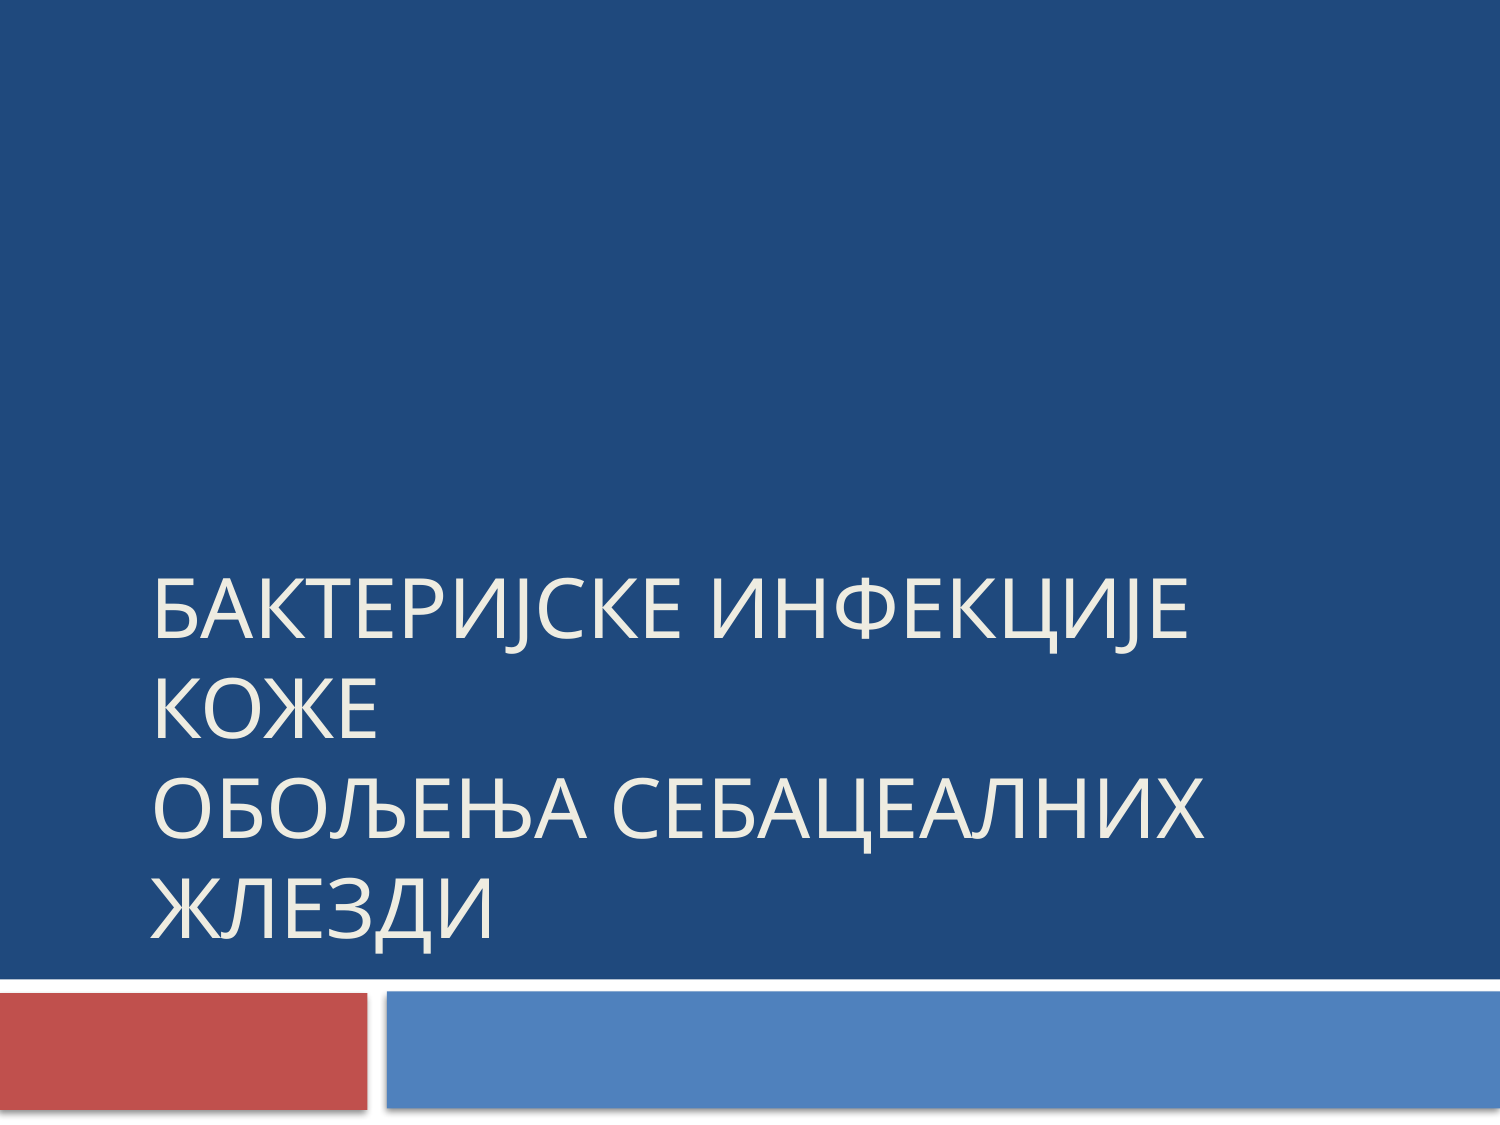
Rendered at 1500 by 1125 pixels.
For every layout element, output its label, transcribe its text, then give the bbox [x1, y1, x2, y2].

title Бактеријске инфекције коже обољења себацеалних жлезди [135, 662, 1450, 963]
